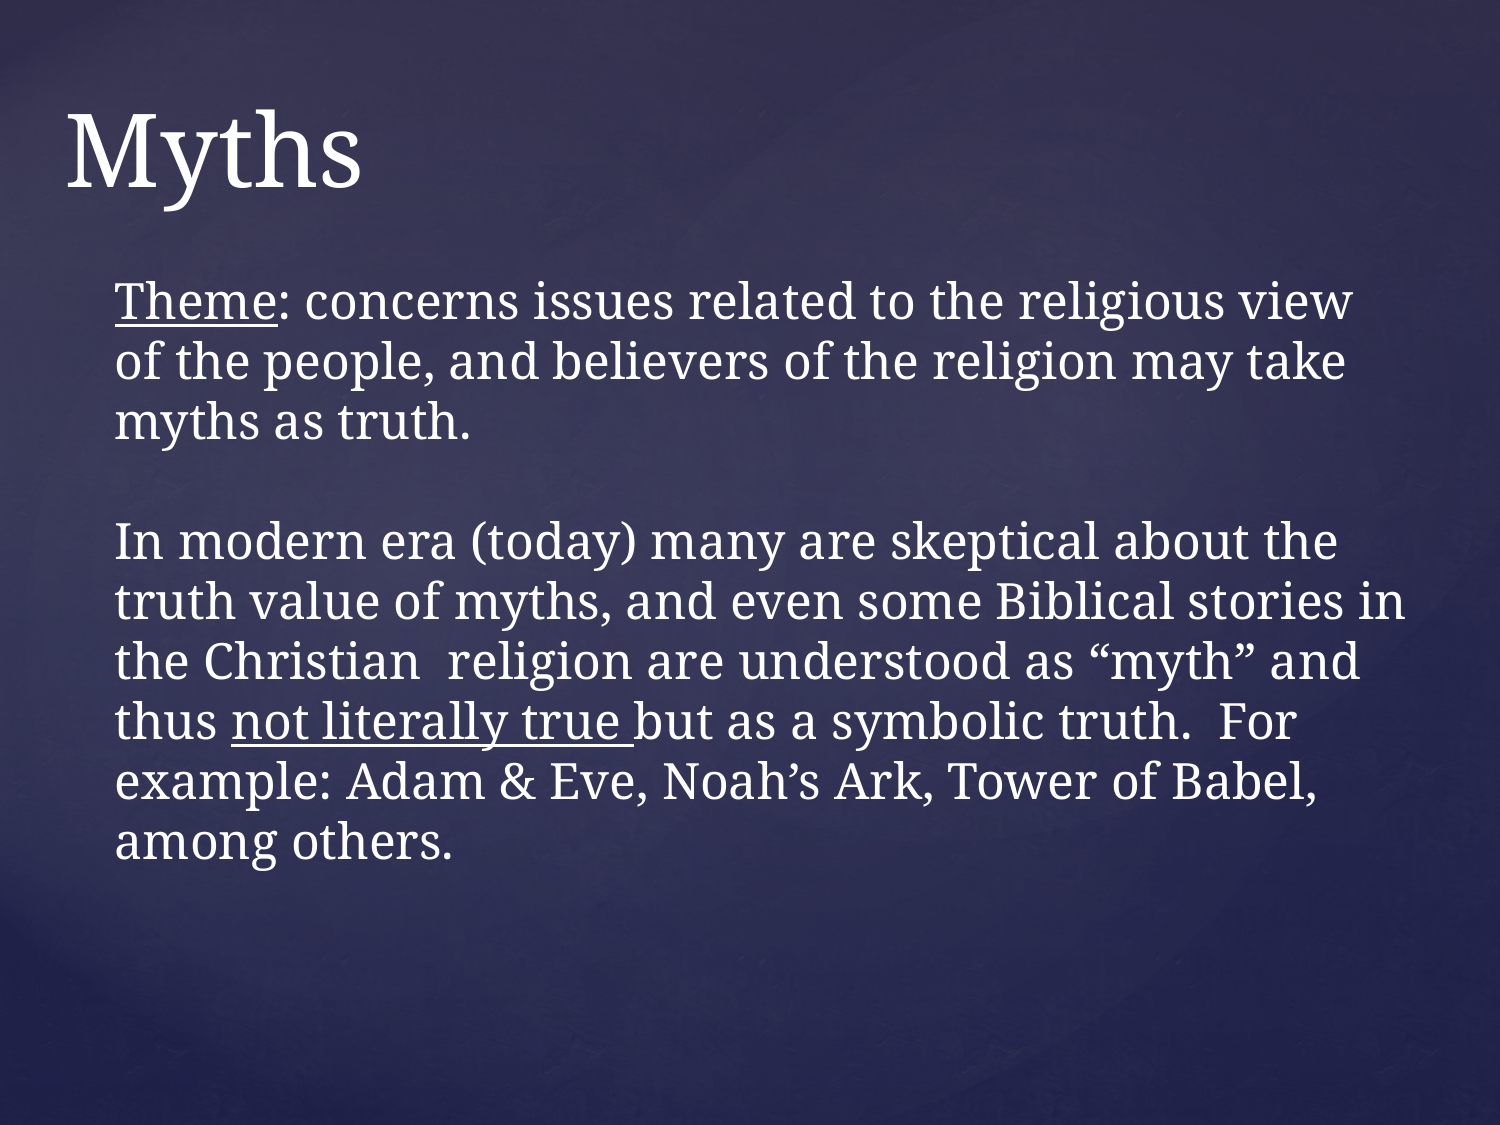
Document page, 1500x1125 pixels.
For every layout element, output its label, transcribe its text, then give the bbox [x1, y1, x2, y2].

text_box Theme: concerns issues related to the religious view of the people, and believers of the religion may take myths as truth. In modern era (today) many are skeptical about the truth value of myths, and even some Biblical stories in the Christian religion are understood as “myth” and thus not literally true but as a symbolic truth. For example: Adam & Eve, Noah’s Ark, Tower of Babel, among others. [99, 262, 1425, 878]
text_box Myths [50, 78, 1288, 229]
